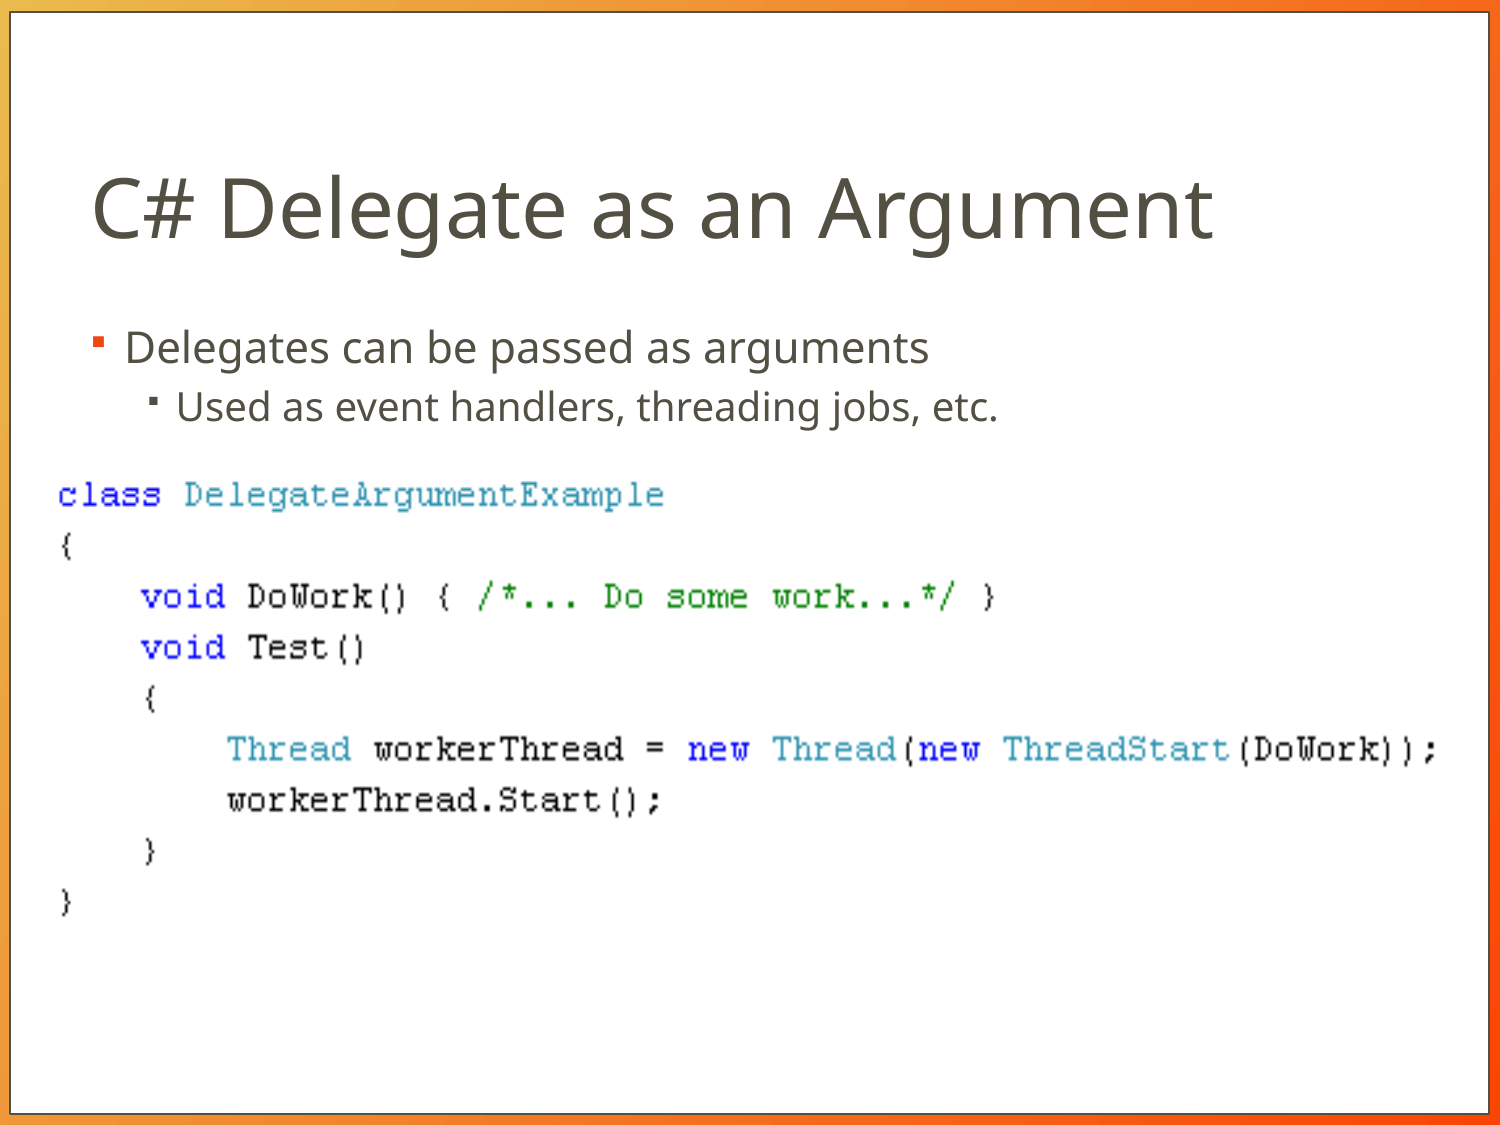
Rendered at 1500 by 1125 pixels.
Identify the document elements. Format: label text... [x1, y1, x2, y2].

title C# Delegate as an Argument [75, 75, 1425, 263]
picture [37, 462, 1451, 938]
list Delegates can be passed as arguments Used as event handlers, threading jobs, etc. [75, 312, 1400, 438]
